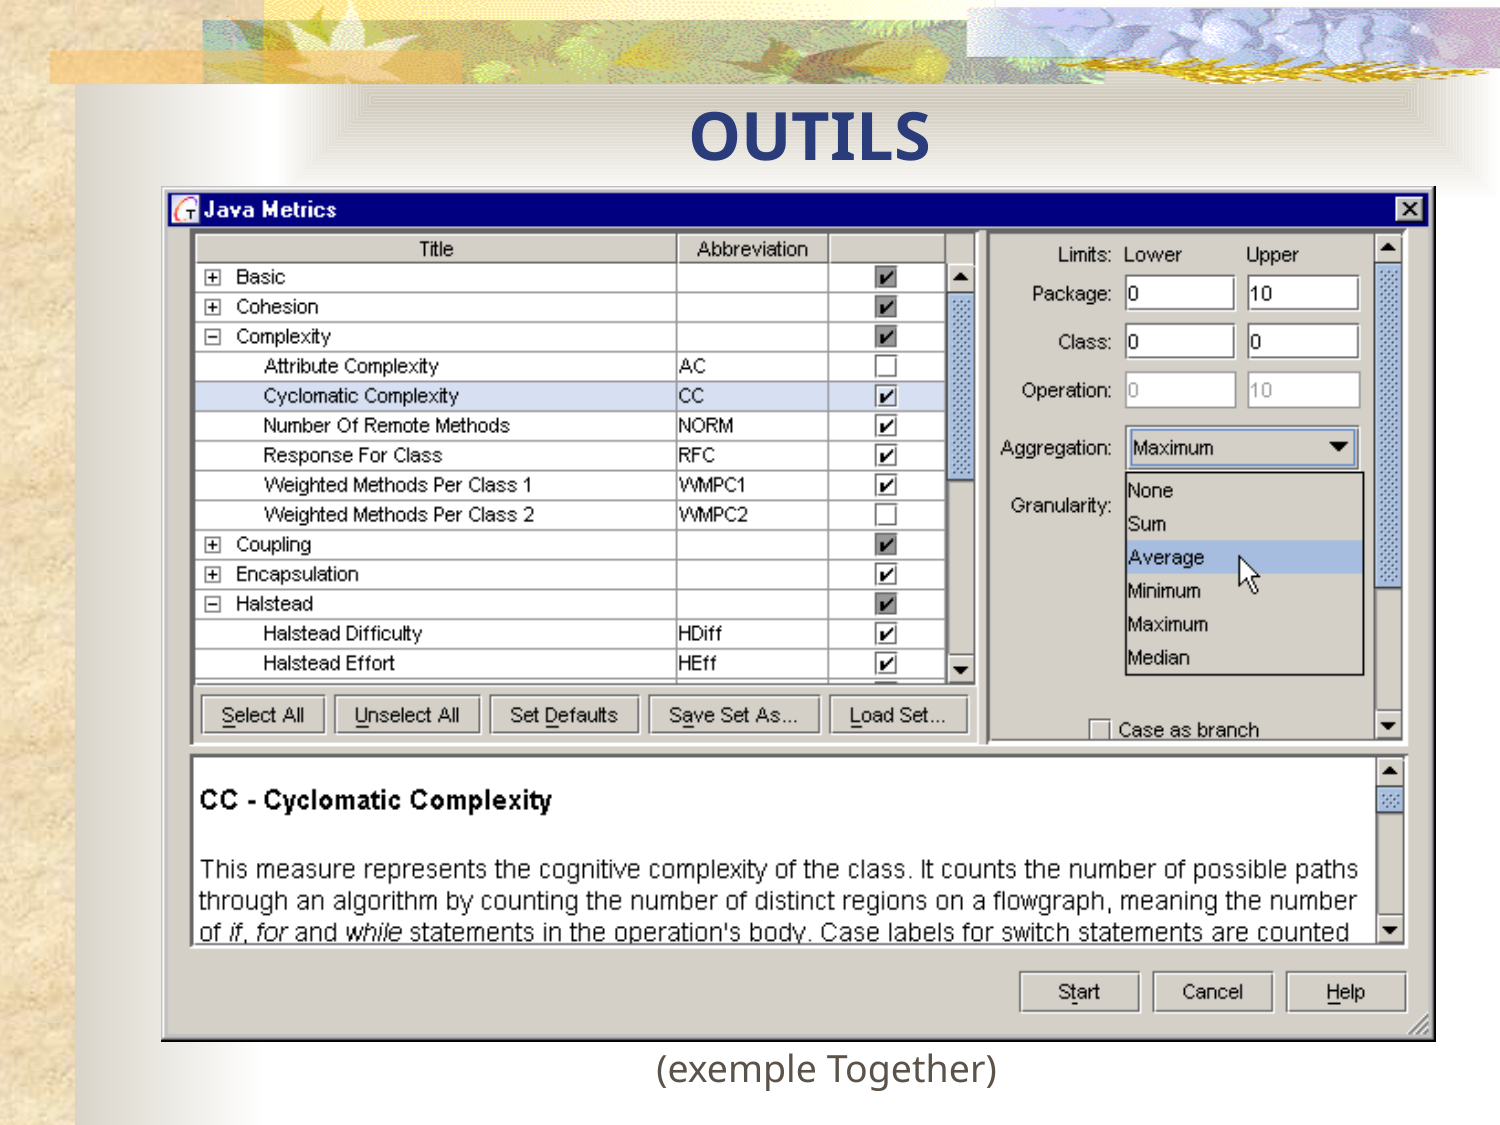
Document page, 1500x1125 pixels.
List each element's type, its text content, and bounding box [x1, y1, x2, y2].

picture [161, 185, 1436, 1042]
title OUTILS [171, 93, 1448, 182]
picture [0, 0, 1500, 1125]
text_box (exemple Together) [641, 1050, 1012, 1098]
